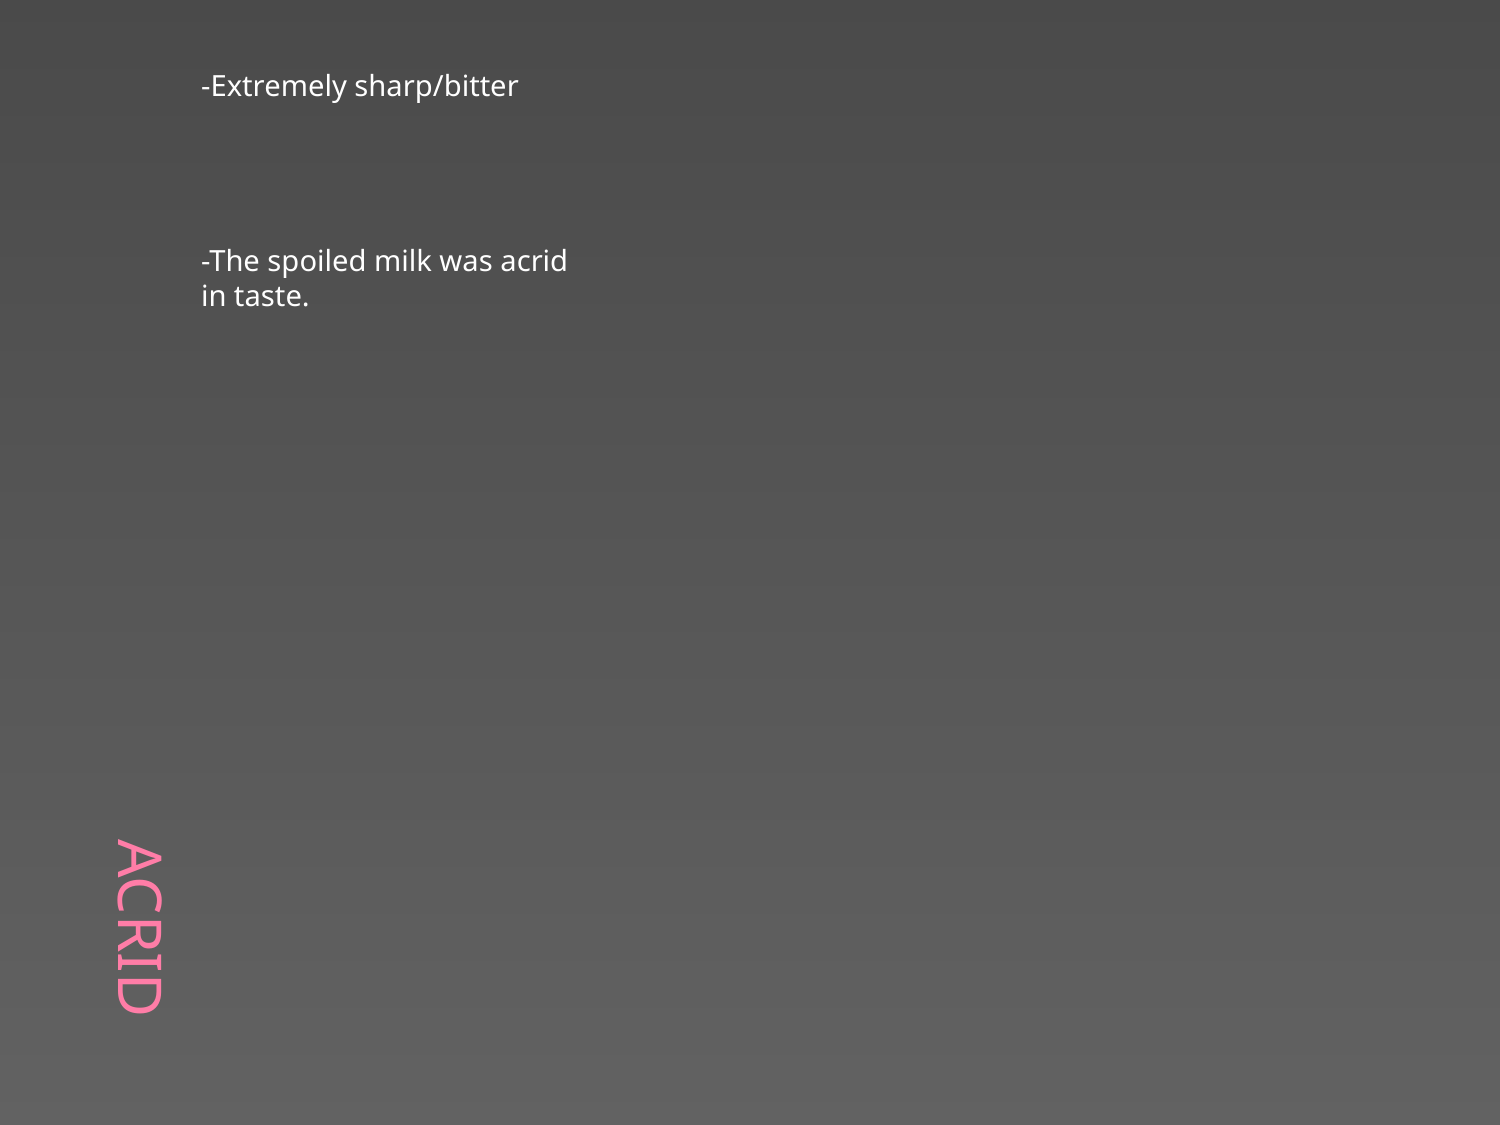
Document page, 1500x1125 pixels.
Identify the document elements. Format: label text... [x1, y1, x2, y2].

list -Extremely sharp/bitter -The spoiled milk was acrid in taste. [186, 60, 587, 1036]
title Acrid [36, 60, 186, 1036]
